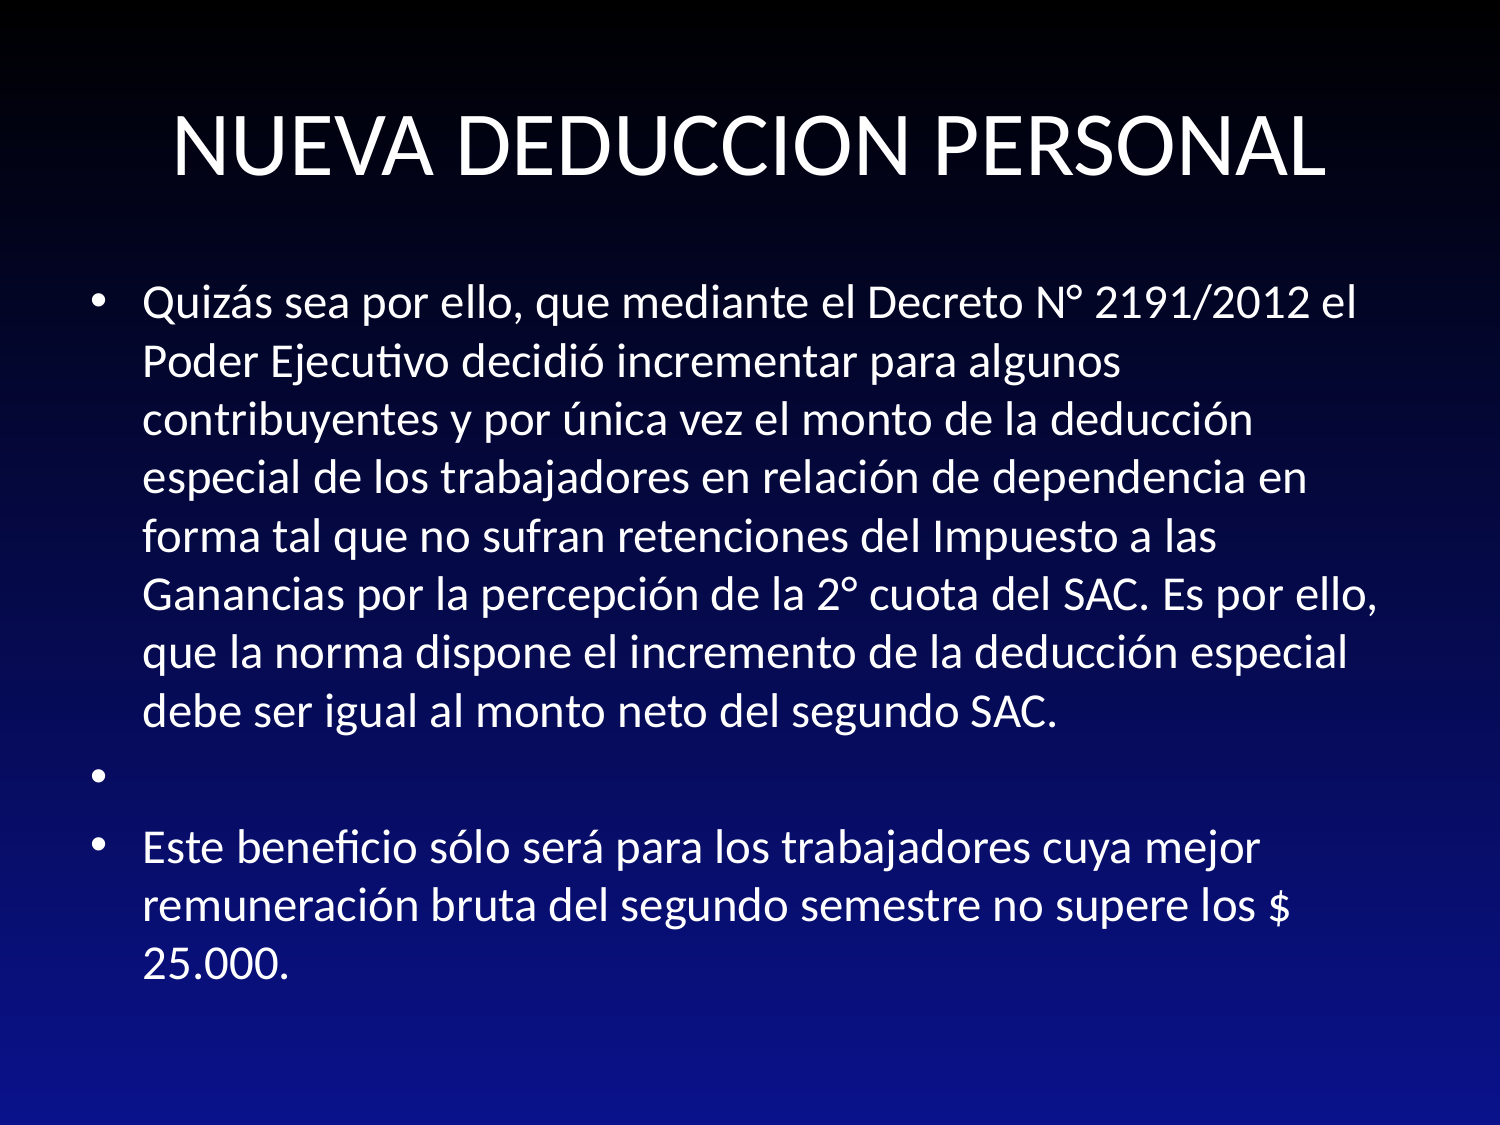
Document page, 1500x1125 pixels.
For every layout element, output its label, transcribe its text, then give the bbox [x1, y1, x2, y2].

title NUEVA DEDUCCION PERSONAL [74, 44, 1426, 233]
list Quizás sea por ello, que mediante el Decreto N° 2191/2012 el Poder Ejecutivo decidió incrementar para algunos contribuyentes y por única vez el monto de la deducción especial de los trabajadores en relación de dependencia en forma tal que no sufran retenciones del Impuesto a las Ganancias por la percepción de la 2° cuota del SAC. Es por ello, que la norma dispone el incremento de la deducción especial debe ser igual al monto neto del segundo SAC. Este beneficio sólo será para los trabajadores cuya mejor remuneración bruta del segundo semestre no supere los $ 25.000. [74, 262, 1426, 1006]
